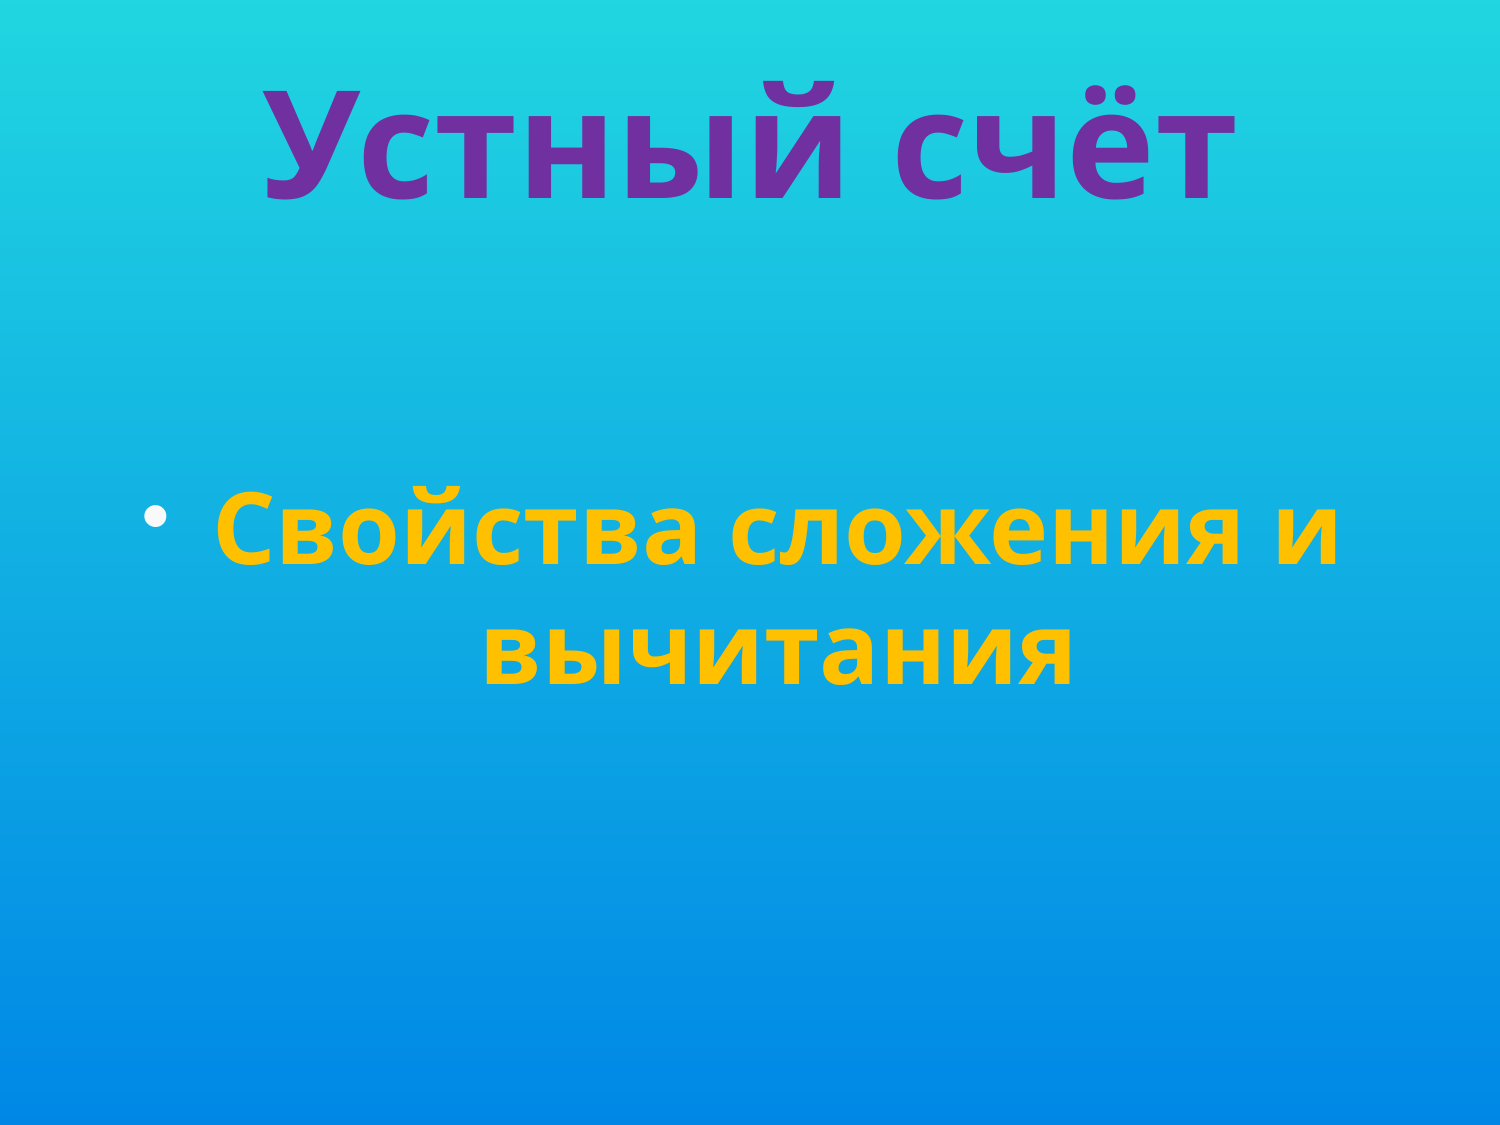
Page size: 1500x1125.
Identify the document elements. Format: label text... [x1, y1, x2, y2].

title Устный счёт [75, 45, 1425, 233]
list Свойства сложения и вычитания [58, 457, 1409, 1125]
